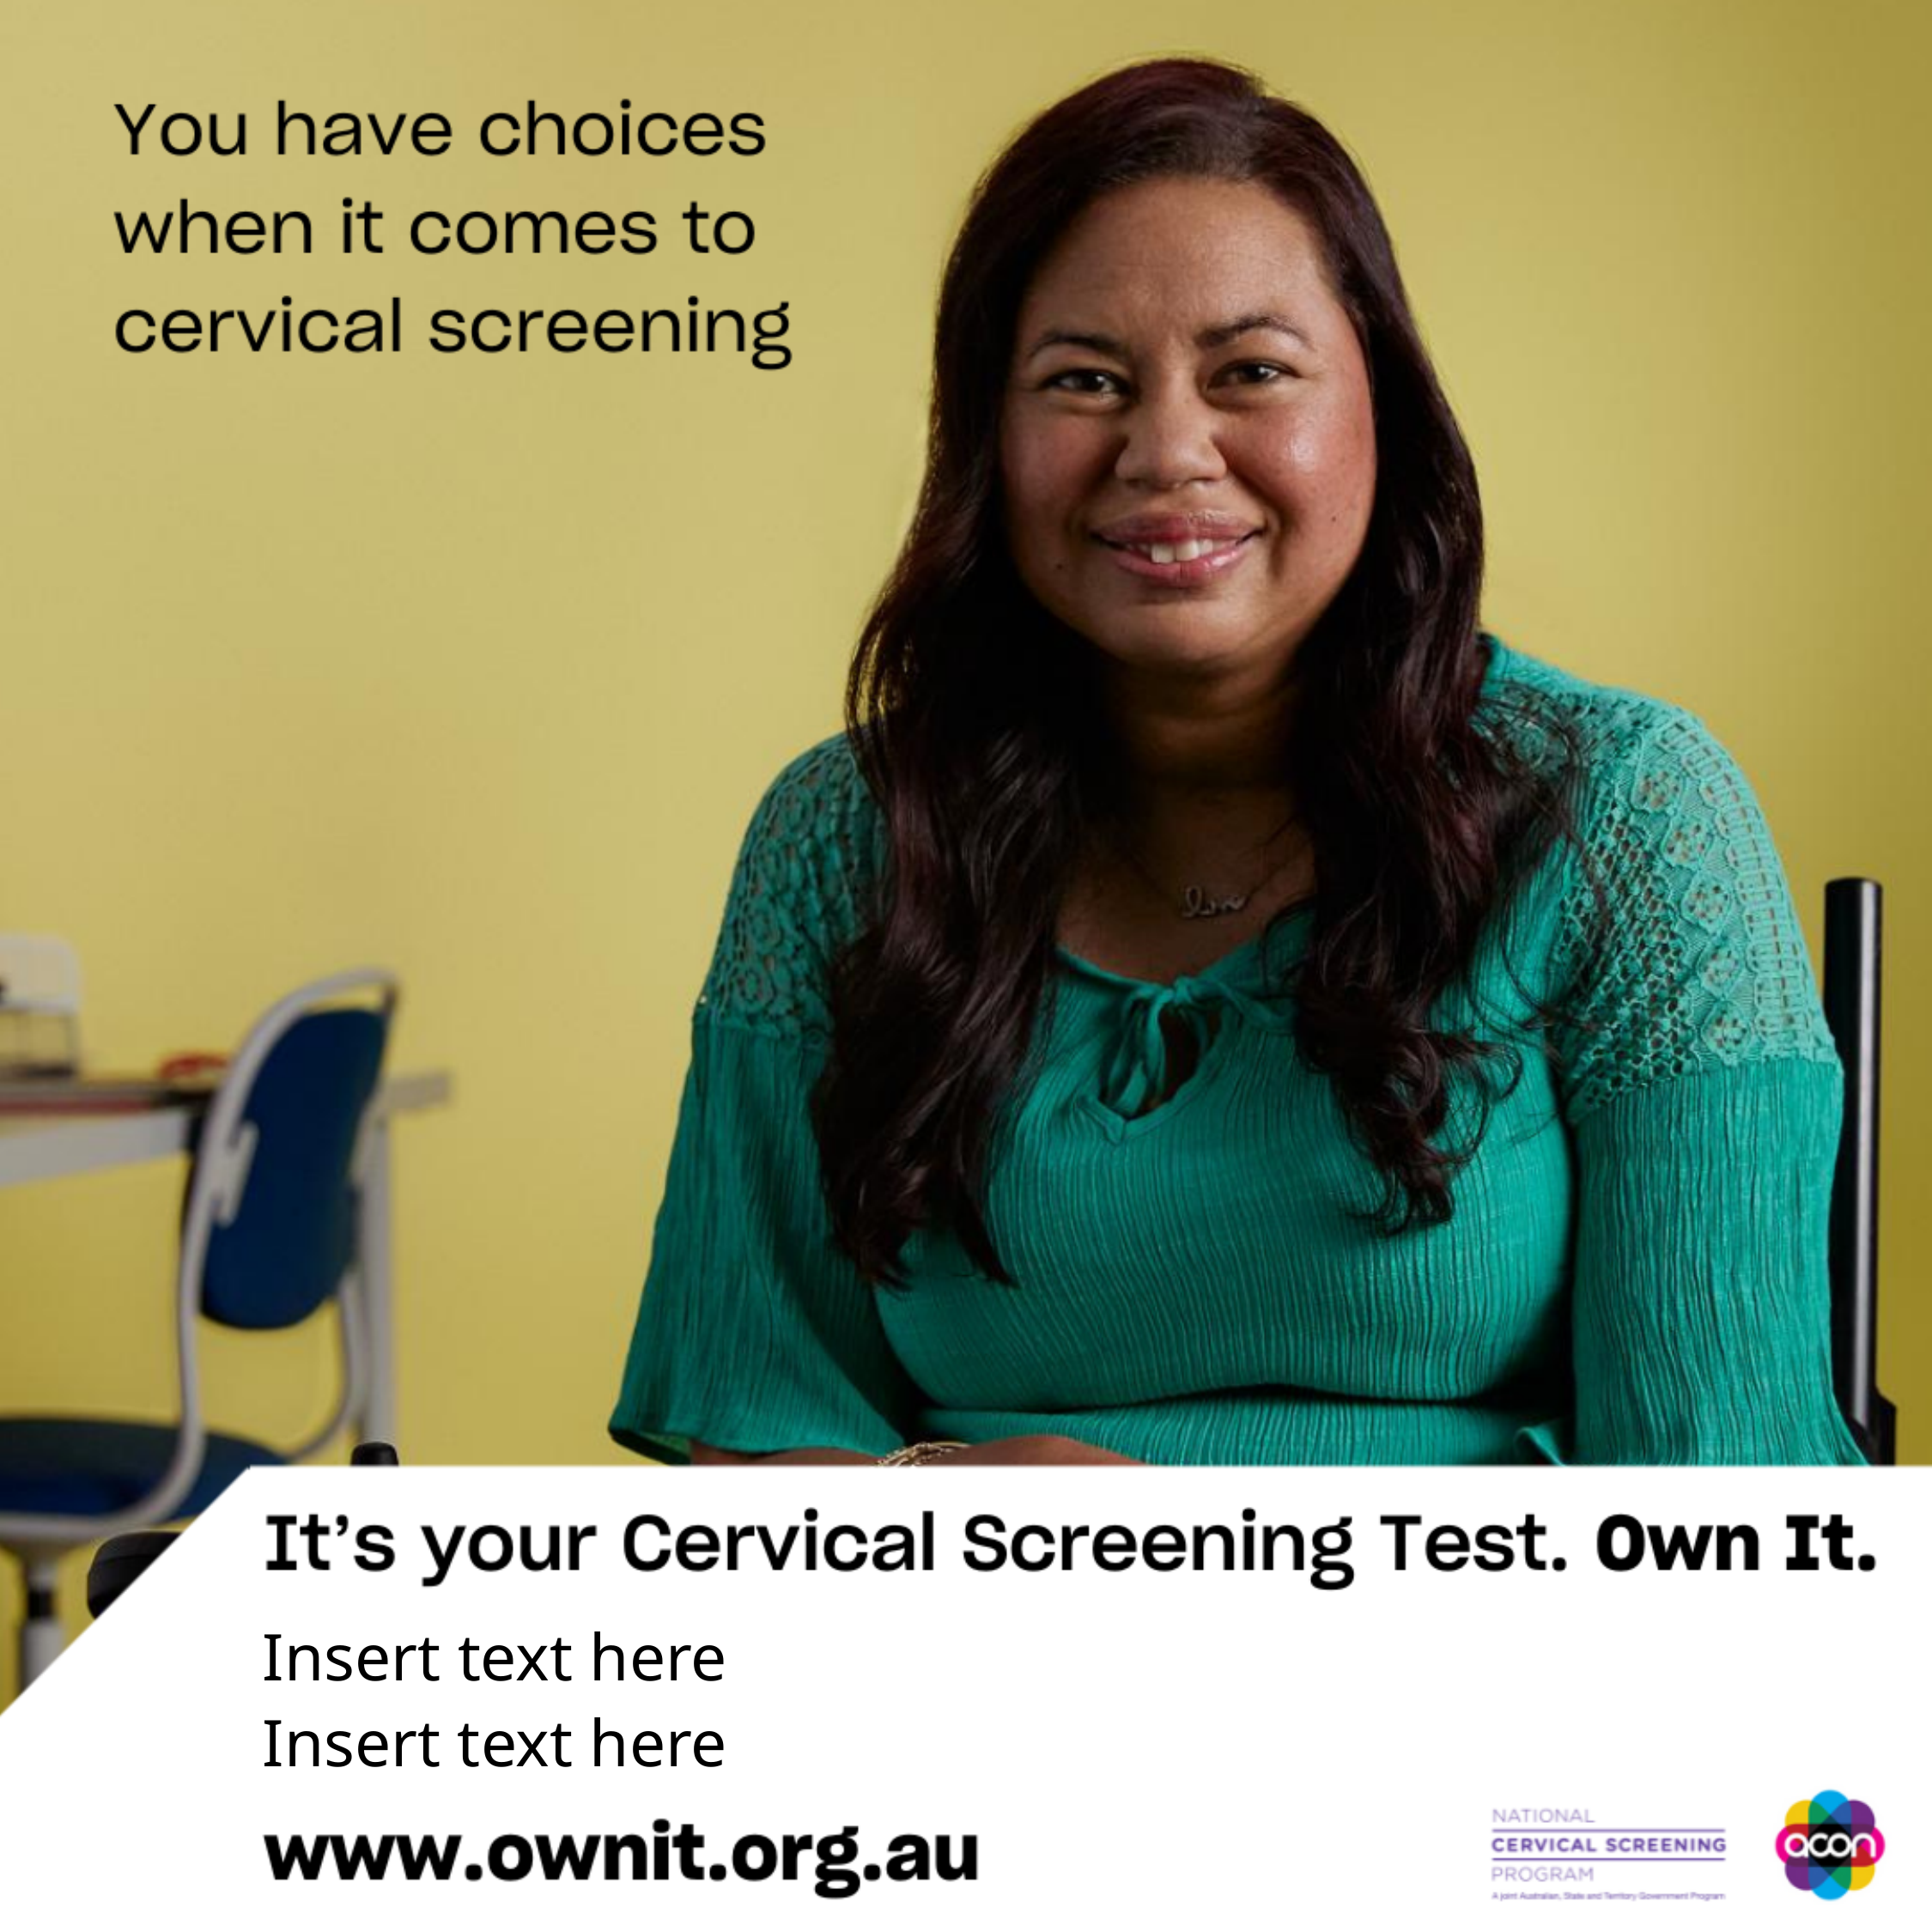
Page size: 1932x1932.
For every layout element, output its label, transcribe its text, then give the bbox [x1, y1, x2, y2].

text_box Insert text here [249, 1695, 1297, 1786]
text_box Insert text here [249, 1610, 1862, 1701]
picture [0, 0, 1932, 1932]
